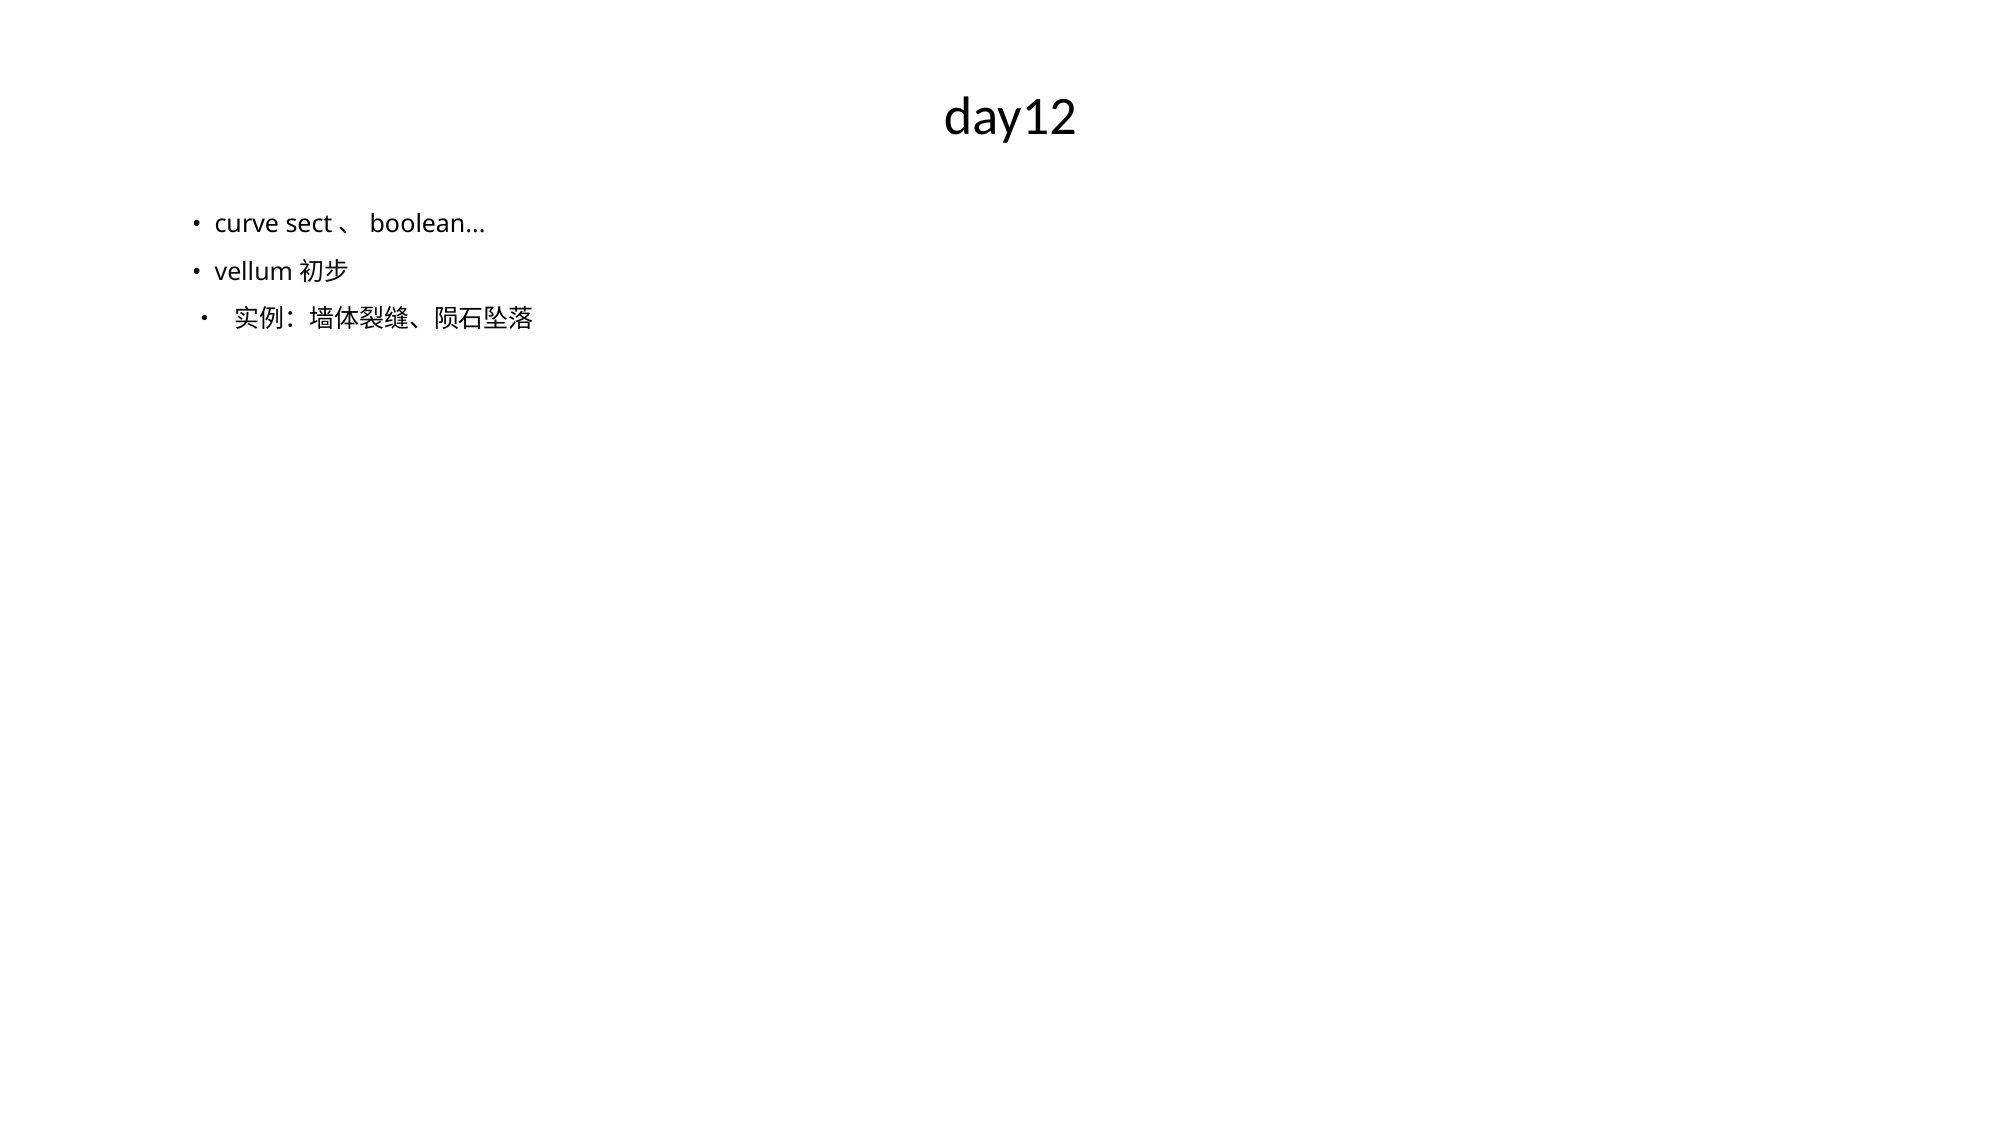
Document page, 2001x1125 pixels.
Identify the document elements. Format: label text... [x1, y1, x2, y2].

title day12 [711, 41, 1309, 154]
subtitle • curve sect、boolean... • vellum初步 • 实例：墙体裂缝、陨石坠落 [176, 203, 1815, 903]
